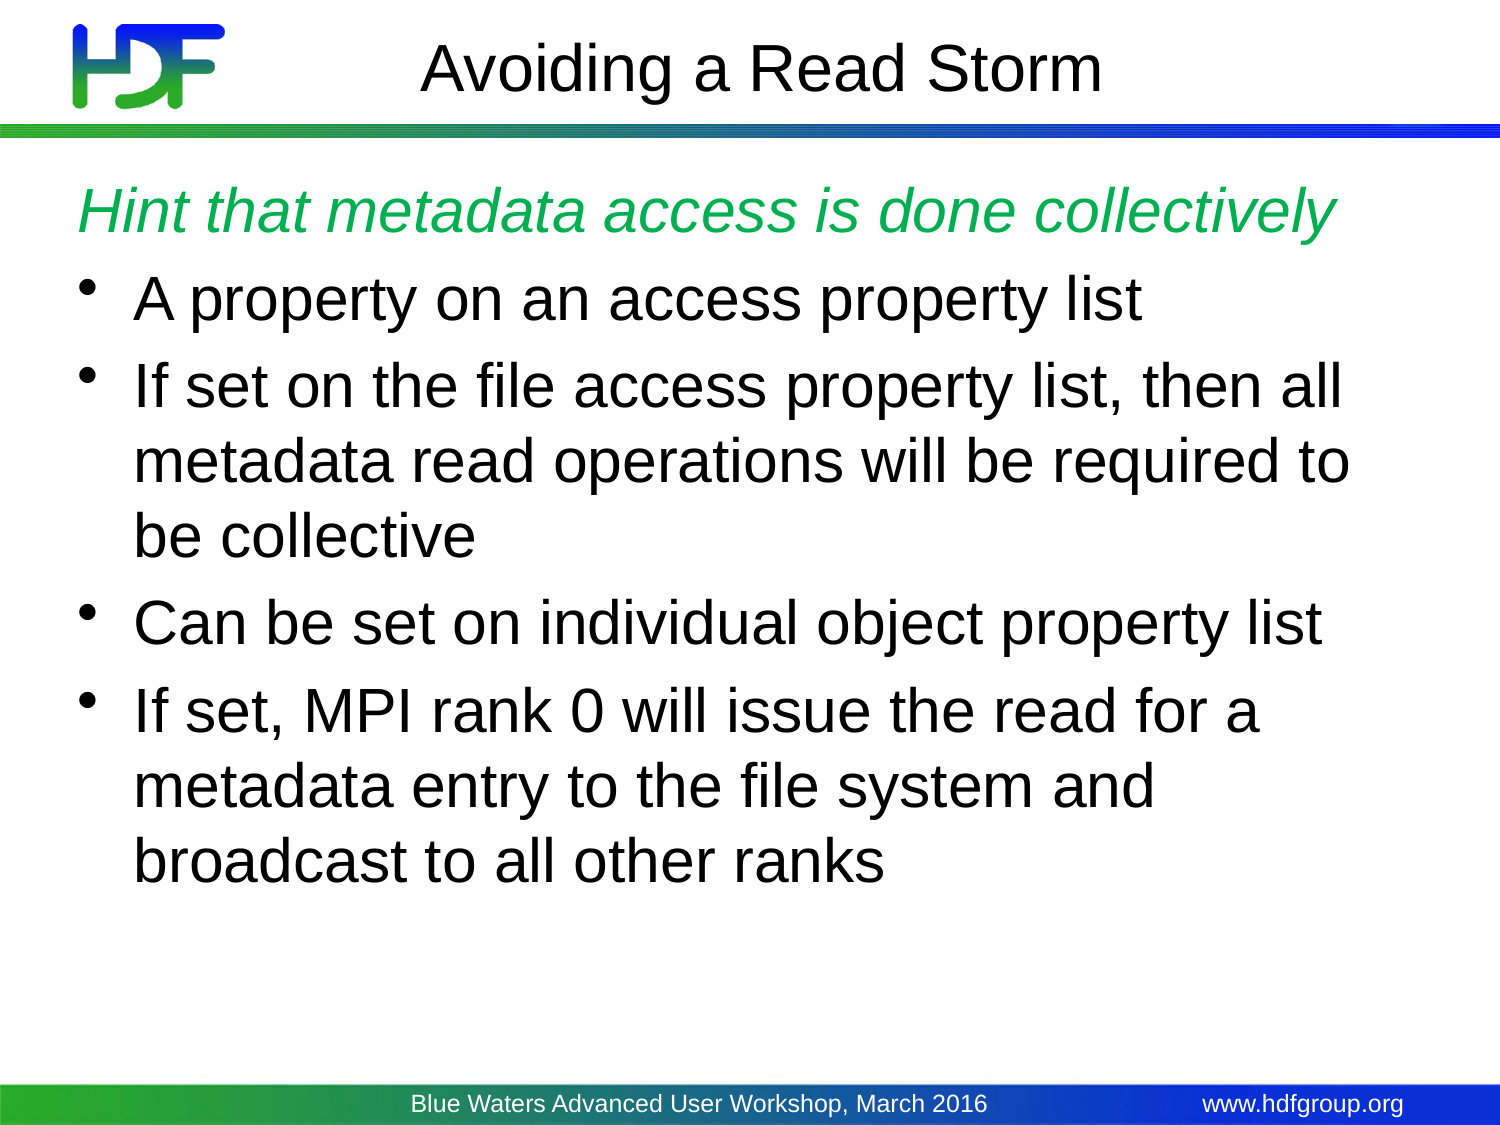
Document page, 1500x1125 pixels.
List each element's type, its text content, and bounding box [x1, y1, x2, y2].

title Avoiding a Read Storm [187, 24, 1338, 113]
picture [0, 0, 1500, 1125]
footer Blue Waters Advanced User Workshop, March 2016 [374, 1087, 1026, 1125]
list Hint that metadata access is done collectively A property on an access property list If set on the file access property list, then all metadata read operations will be required to be collective Can be set on individual object property list If set, MPI rank 0 will issue the read for a metadata entry to the file system and broadcast to all other ranks [62, 162, 1450, 1063]
